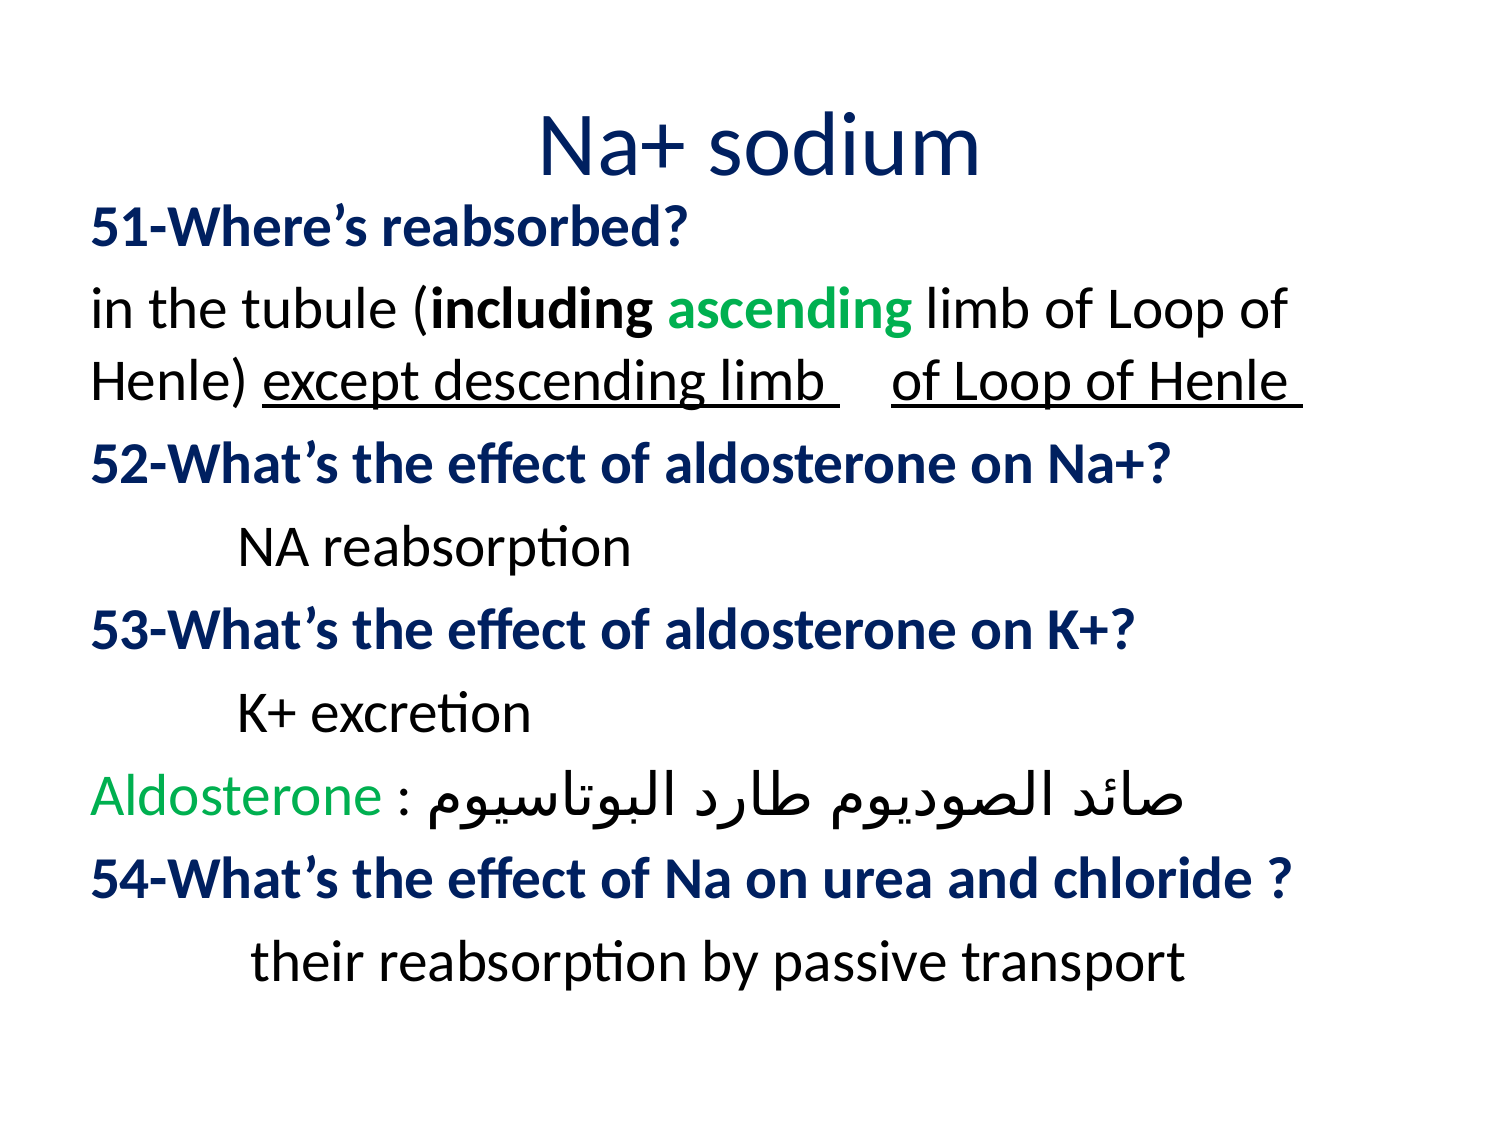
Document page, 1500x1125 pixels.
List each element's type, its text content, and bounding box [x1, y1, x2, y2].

title Na+ sodium [75, 45, 1425, 233]
